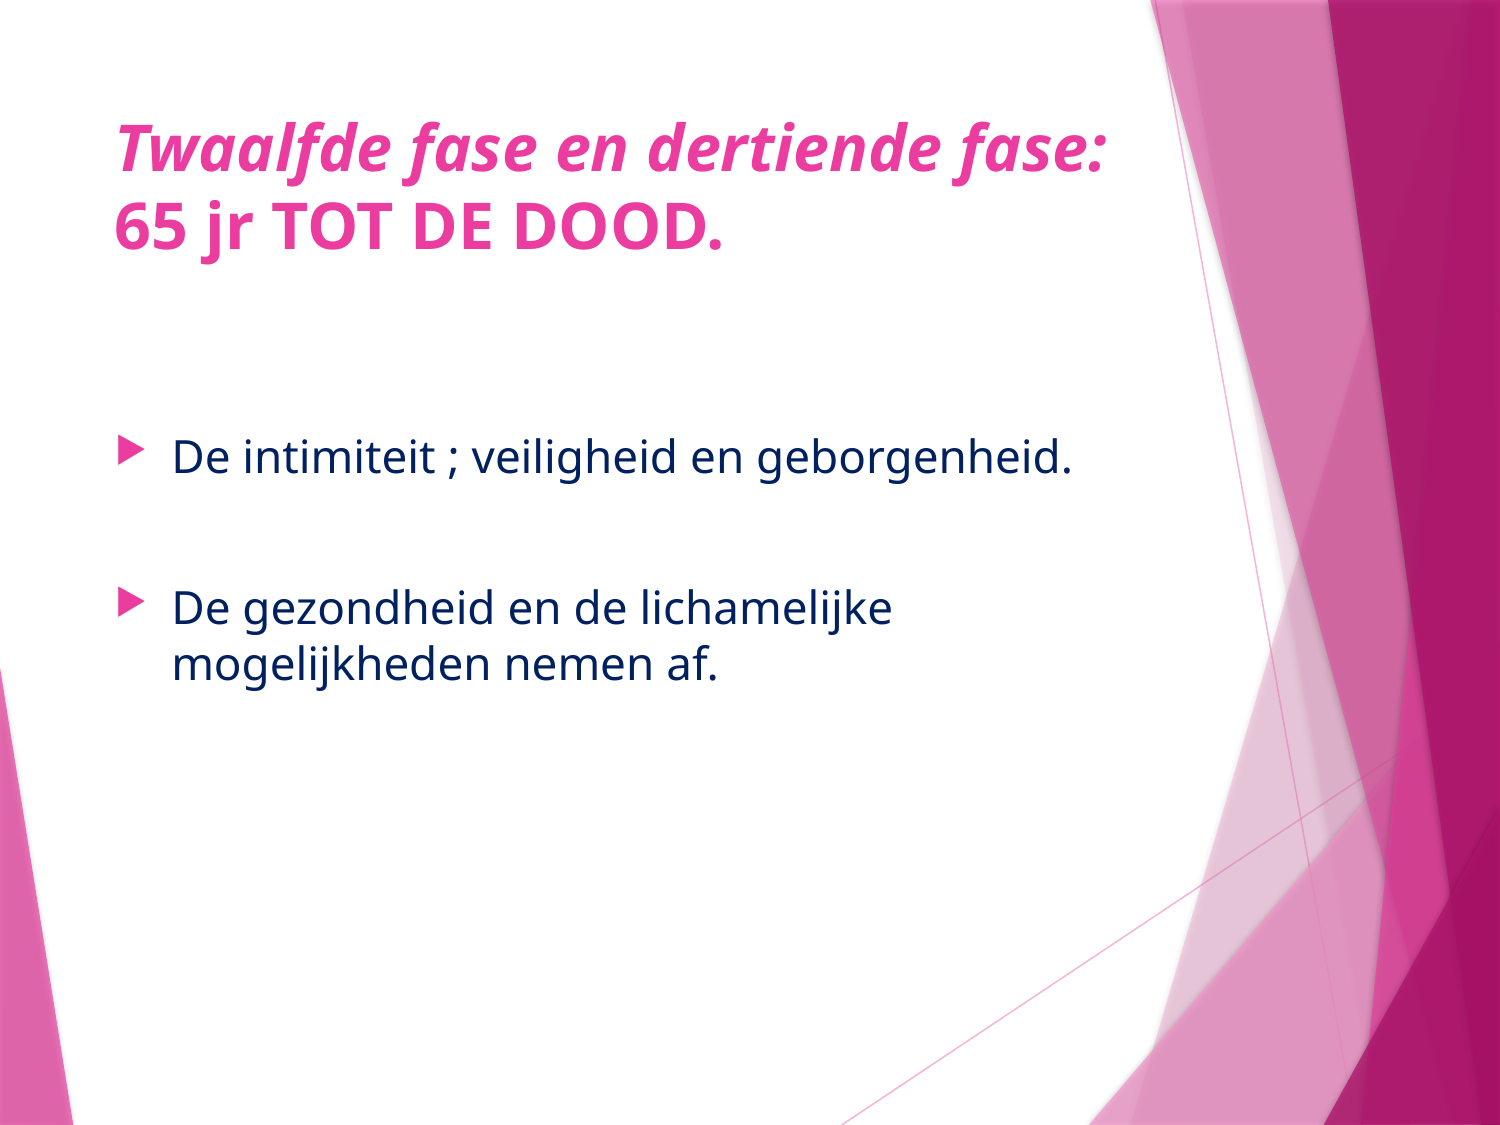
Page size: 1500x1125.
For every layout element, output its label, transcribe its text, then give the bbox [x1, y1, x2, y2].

title Twaalfde fase en dertiende fase: 65 jr TOT DE DOOD. [99, 99, 1142, 317]
list De intimiteit ; veiligheid en geborgenheid. De gezondheid en de lichamelijke mogelijkheden nemen af. [99, 354, 1142, 992]
